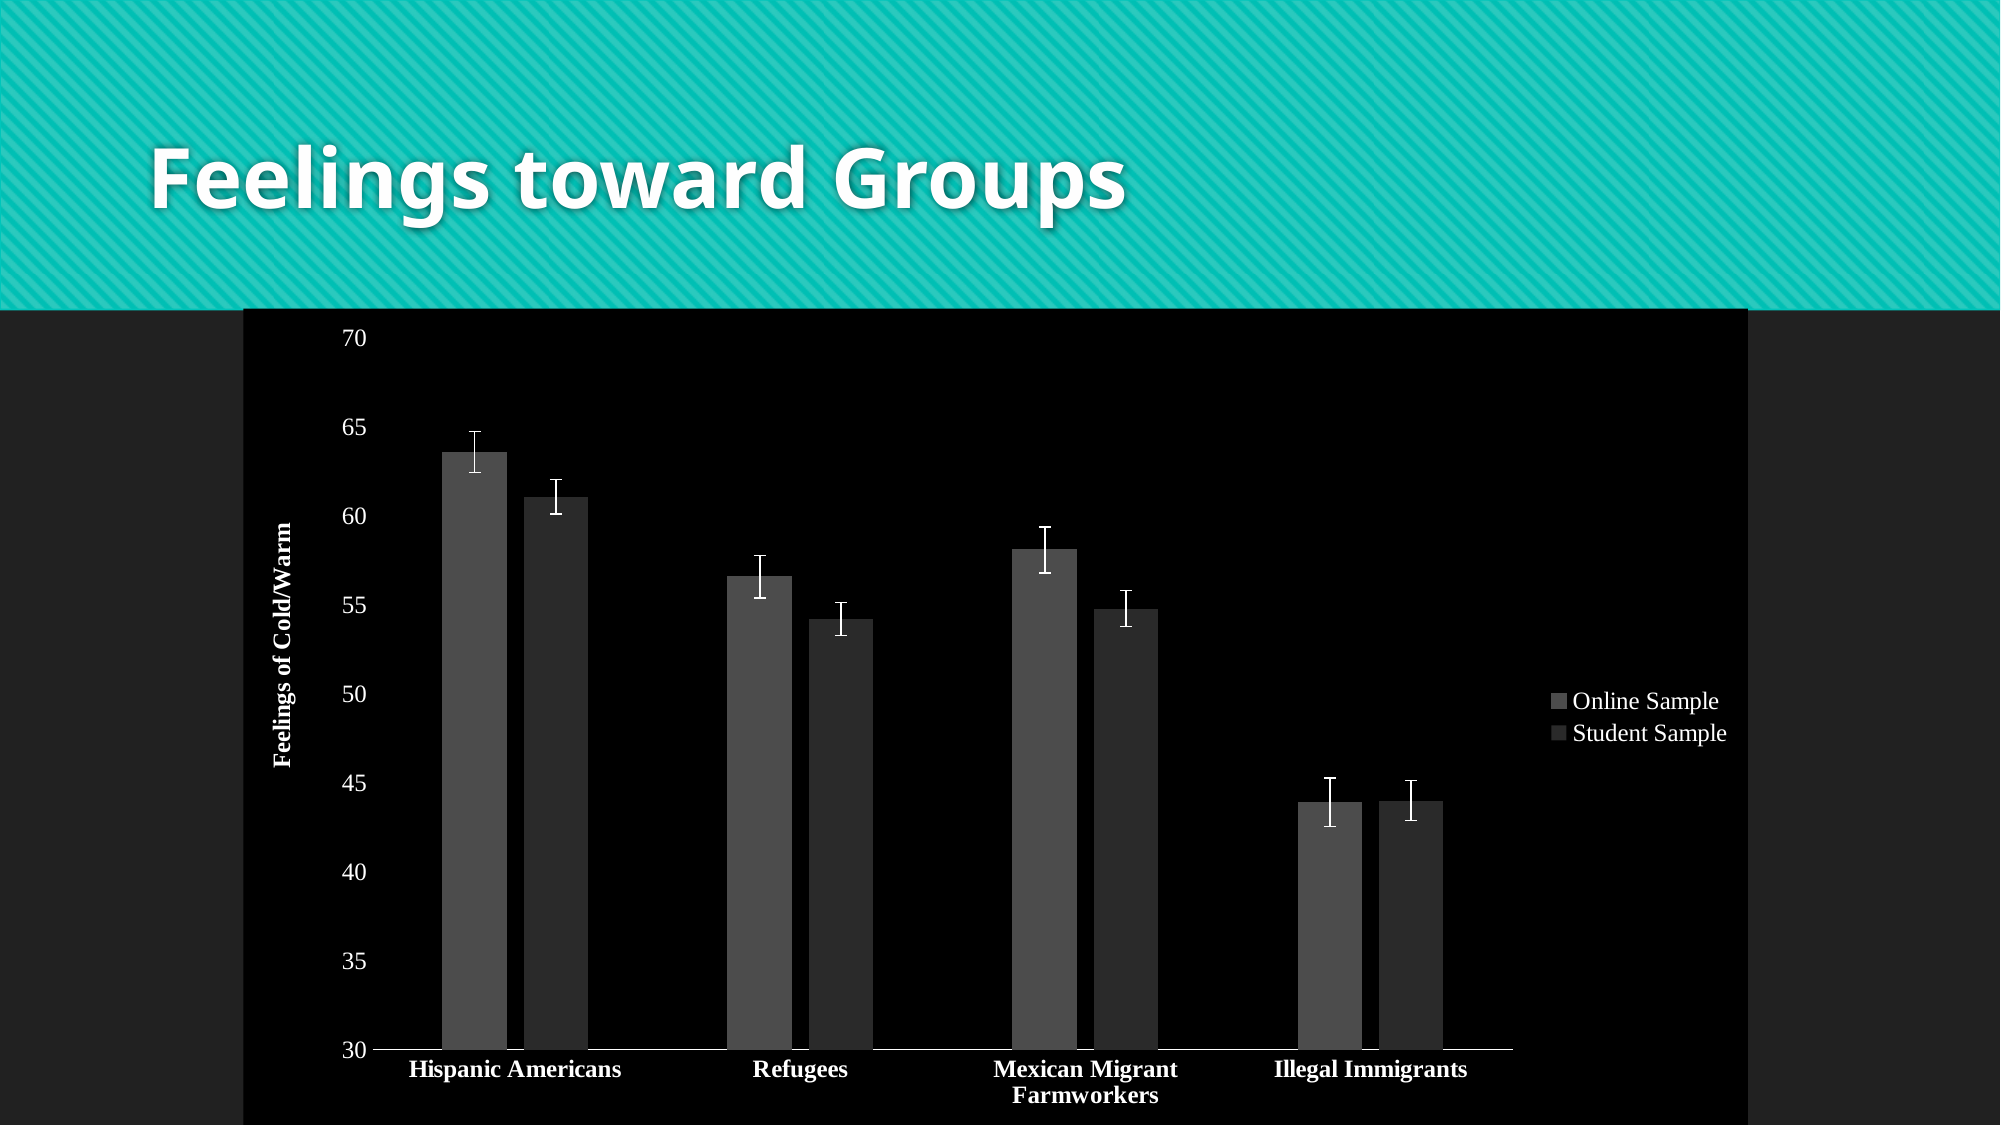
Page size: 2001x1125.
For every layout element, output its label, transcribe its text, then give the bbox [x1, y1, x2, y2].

chart [243, 308, 1749, 1125]
title Feelings toward Groups [132, 73, 1868, 233]
